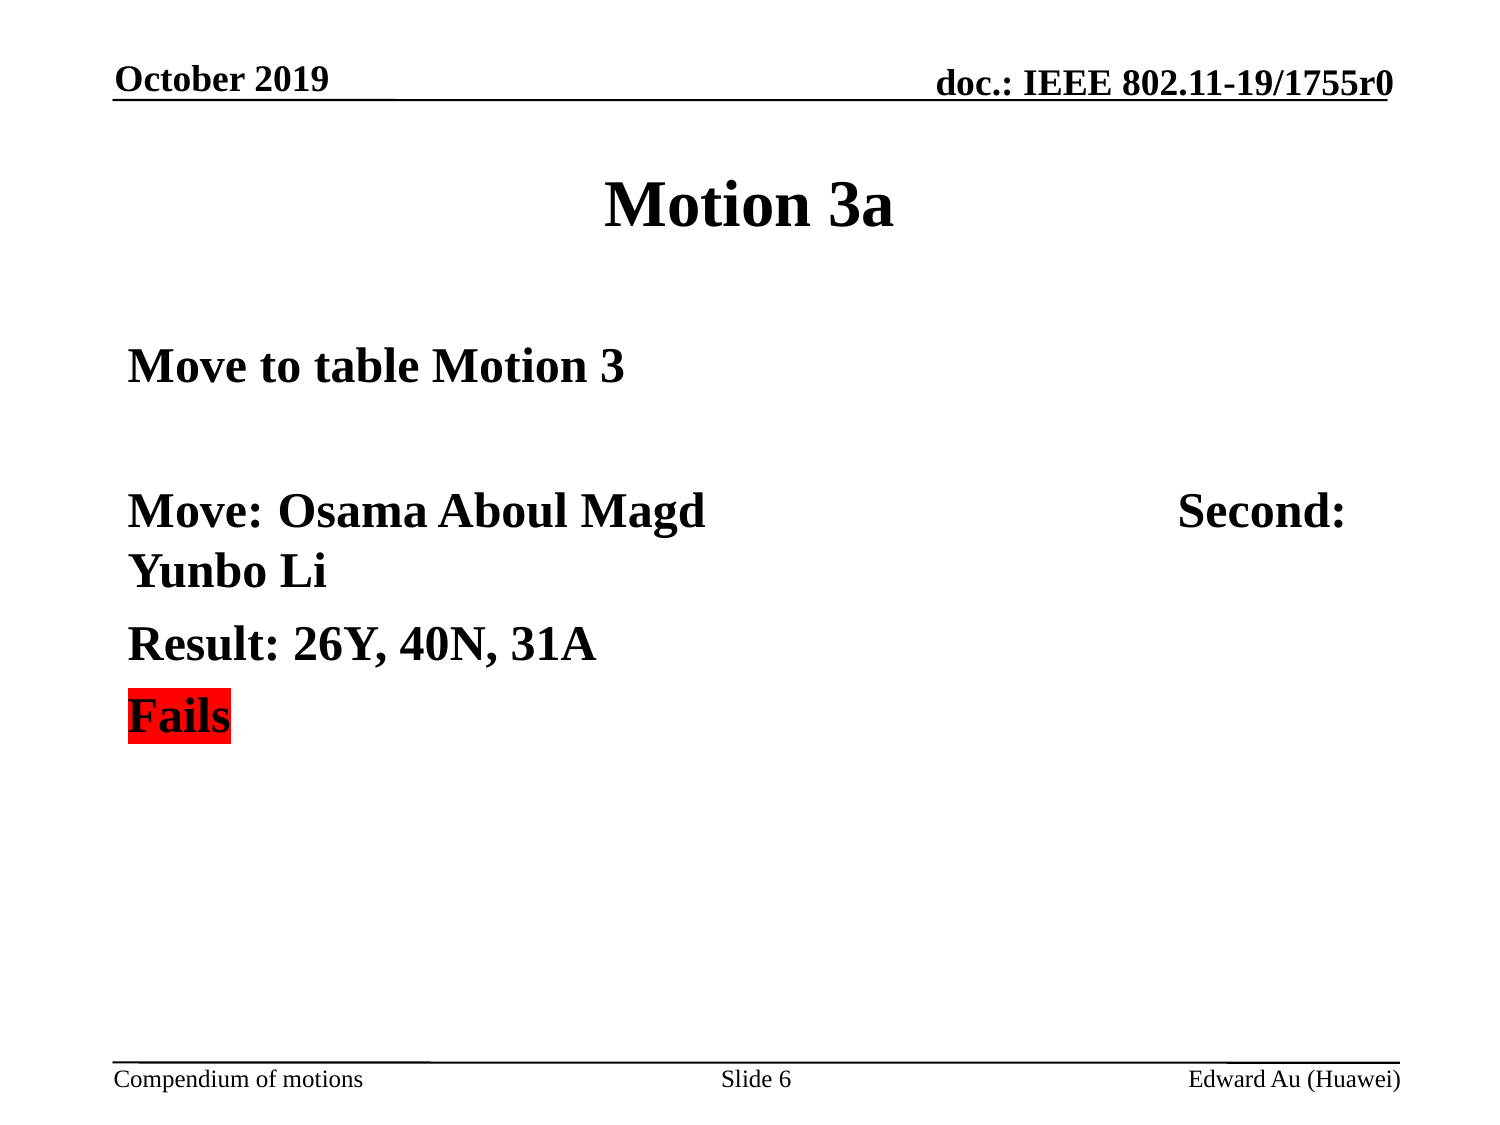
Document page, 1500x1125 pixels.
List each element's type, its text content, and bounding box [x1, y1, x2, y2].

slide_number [114, 54, 423, 100]
list Move to table Motion 3 Move: Osama Aboul Magd Second: Yunbo Li Result: 26Y, 40N, 31A Fails [112, 324, 1388, 1000]
title Motion 3a [112, 112, 1388, 288]
slide_number Slide 6 [712, 1061, 800, 1123]
footer Edward Au (Huawei) [878, 1061, 1402, 1093]
